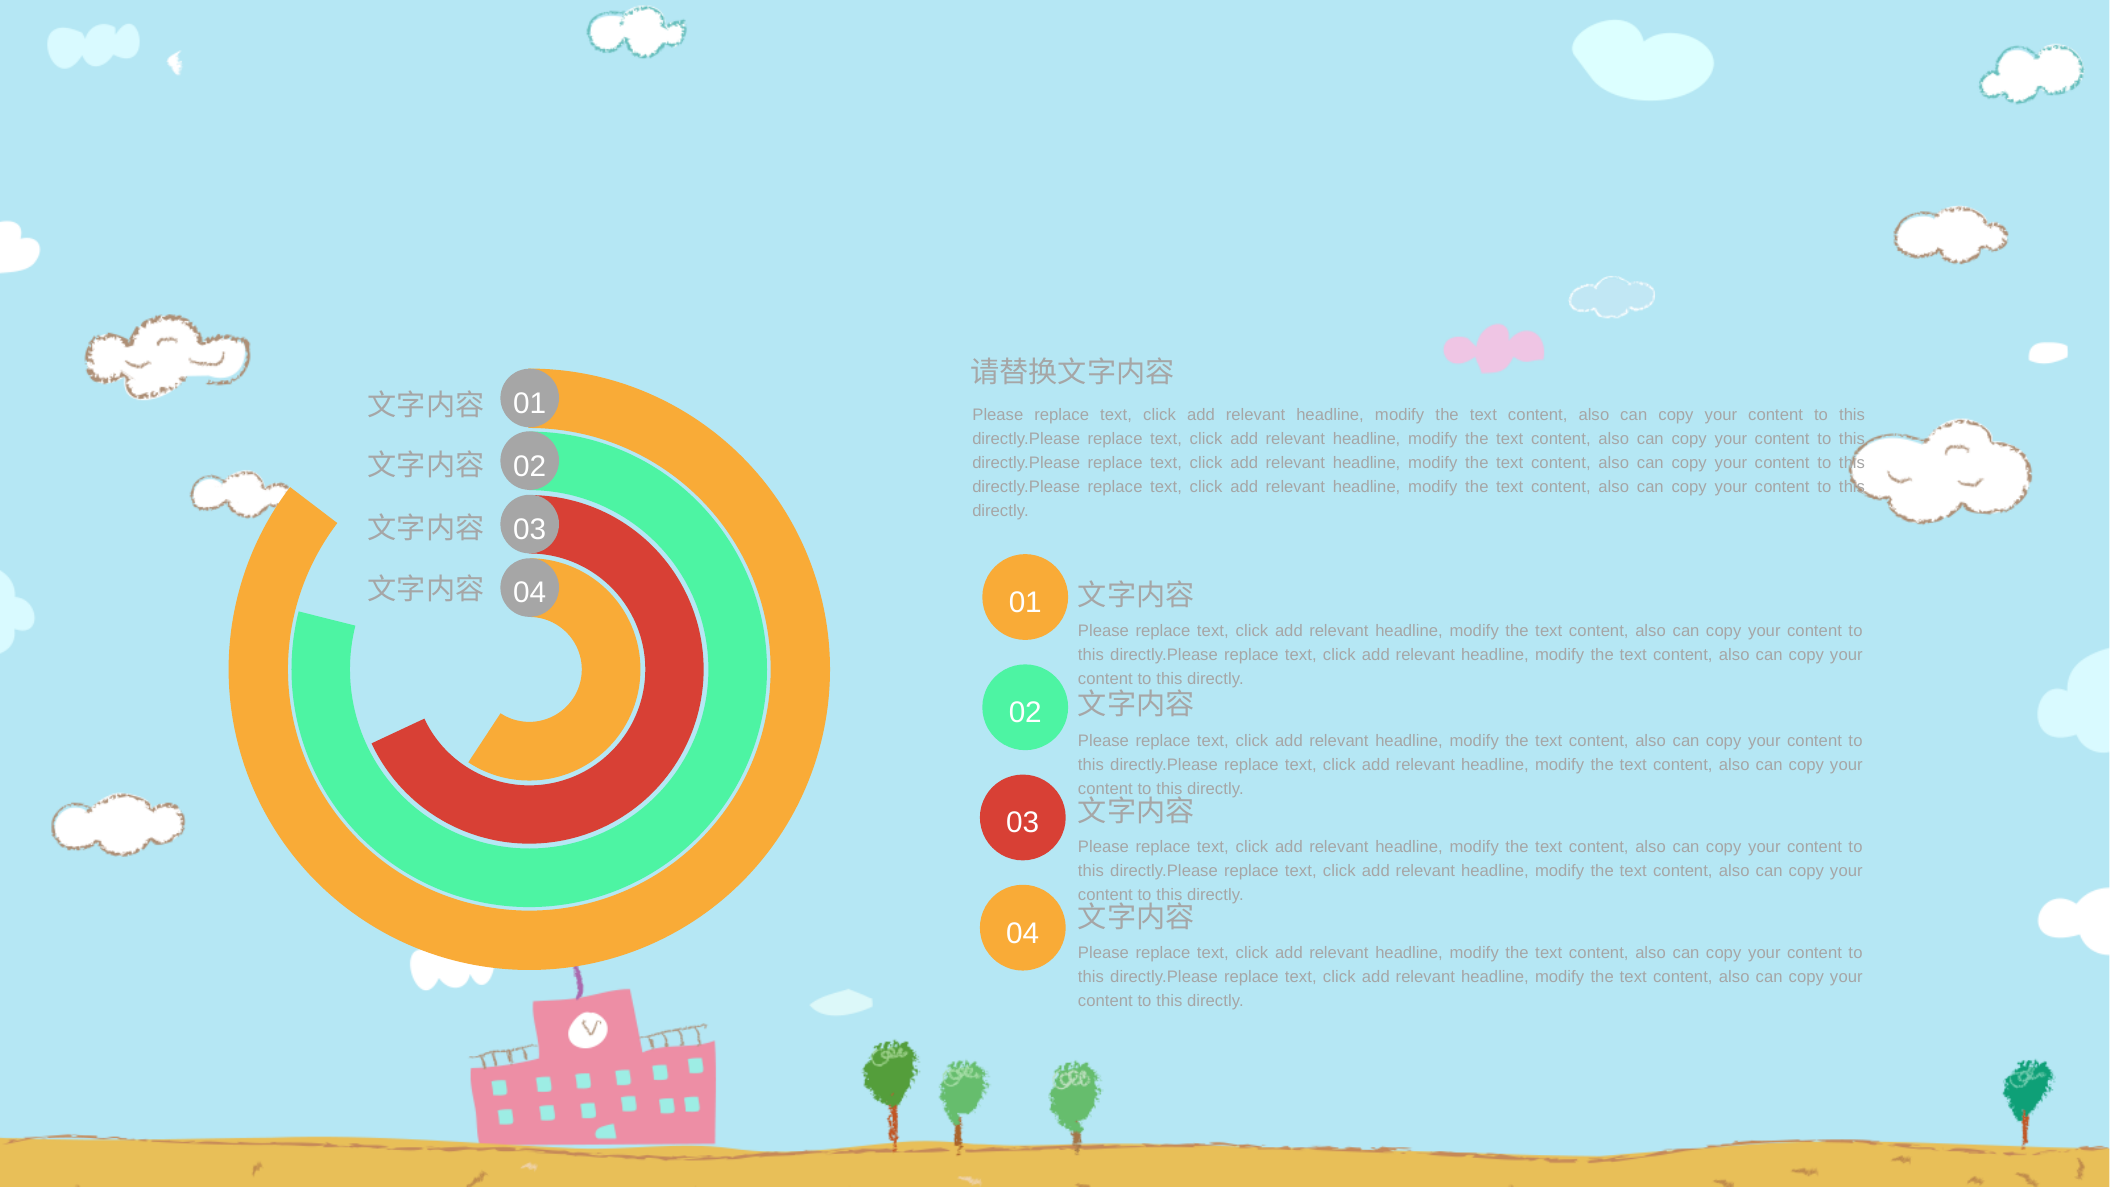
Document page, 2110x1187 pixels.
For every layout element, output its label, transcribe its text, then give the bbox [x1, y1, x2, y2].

text_box Please replace text, click add relevant headline, modify the text content, also can copy your content to this directly.Please replace text, click add relevant headline, modify the text content, also can copy your content to this directly. [1077, 725, 1864, 798]
text_box 文字内容 [1077, 798, 1251, 827]
text_box 文字内容 [1077, 688, 1251, 721]
text_box Please replace text, click add relevant headline, modify the text content, also can copy your content to this directly.Please replace text, click add relevant headline, modify the text content, also can copy your content to this directly. [1077, 937, 1864, 1010]
text_box 文字内容 [1077, 569, 1251, 611]
text_box Please replace text, click add relevant headline, modify the text content, also can copy your content to this directly.Please replace text, click add relevant headline, modify the text content, also can copy your content to this directly. [1077, 831, 1864, 904]
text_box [228, 368, 830, 971]
text_box 01 [981, 553, 1070, 641]
text_box 02 [981, 663, 1070, 752]
text_box Please replace text, click add relevant headline, modify the text content, also can copy your content to this directly.Please replace text, click add relevant headline, modify the text content, also can copy your content to this directly.Please replace text, click add relevant headline, modify the text content, also can copy your content to this directly.Please replace text, click add relevant headline, modify the text content, also can copy your content to this directly. [972, 399, 1867, 520]
picture [0, 0, 2110, 1187]
text_box 文字内容 [1077, 904, 1251, 933]
text_box 请替换文字内容 [970, 346, 1209, 389]
text_box 04 [978, 883, 1067, 972]
text_box Please replace text, click add relevant headline, modify the text content, also can copy your content to this directly.Please replace text, click add relevant headline, modify the text content, also can copy your content to this directly. [1077, 615, 1864, 688]
text_box 03 [978, 773, 1067, 862]
